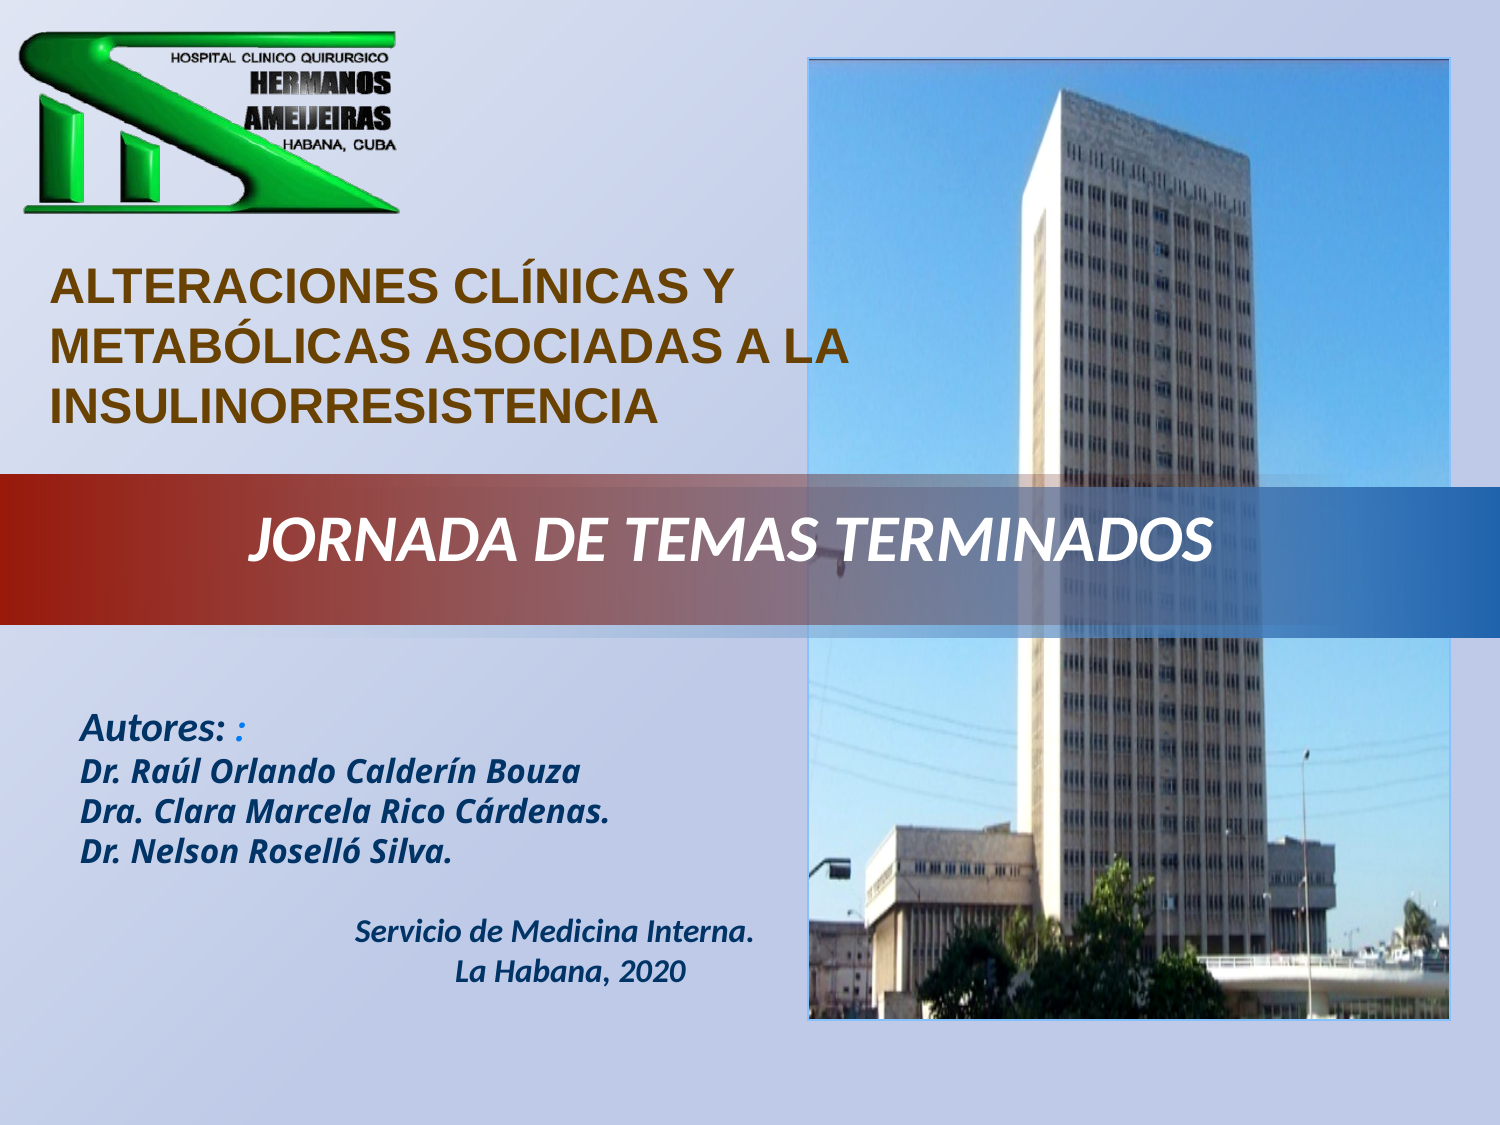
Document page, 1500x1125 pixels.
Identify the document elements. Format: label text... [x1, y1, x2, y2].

picture [0, 0, 426, 249]
text_box ALTERACIONES CLÍNICAS Y METABÓLICAS ASOCIADAS A LA INSULINORRESISTENCIA [35, 246, 879, 441]
picture [809, 638, 1449, 1019]
picture [809, 59, 1449, 487]
subtitle Autores: : Dr. Raúl Orlando Calderín Bouza Dra. Clara Marcela Rico Cárdenas. Dr. Nelson Roselló Silva. Servicio de Medicina Interna. La Habana, 2020 [64, 692, 1032, 1079]
title JORNADA DE TEMAS TERMINADOS [40, 503, 1424, 646]
